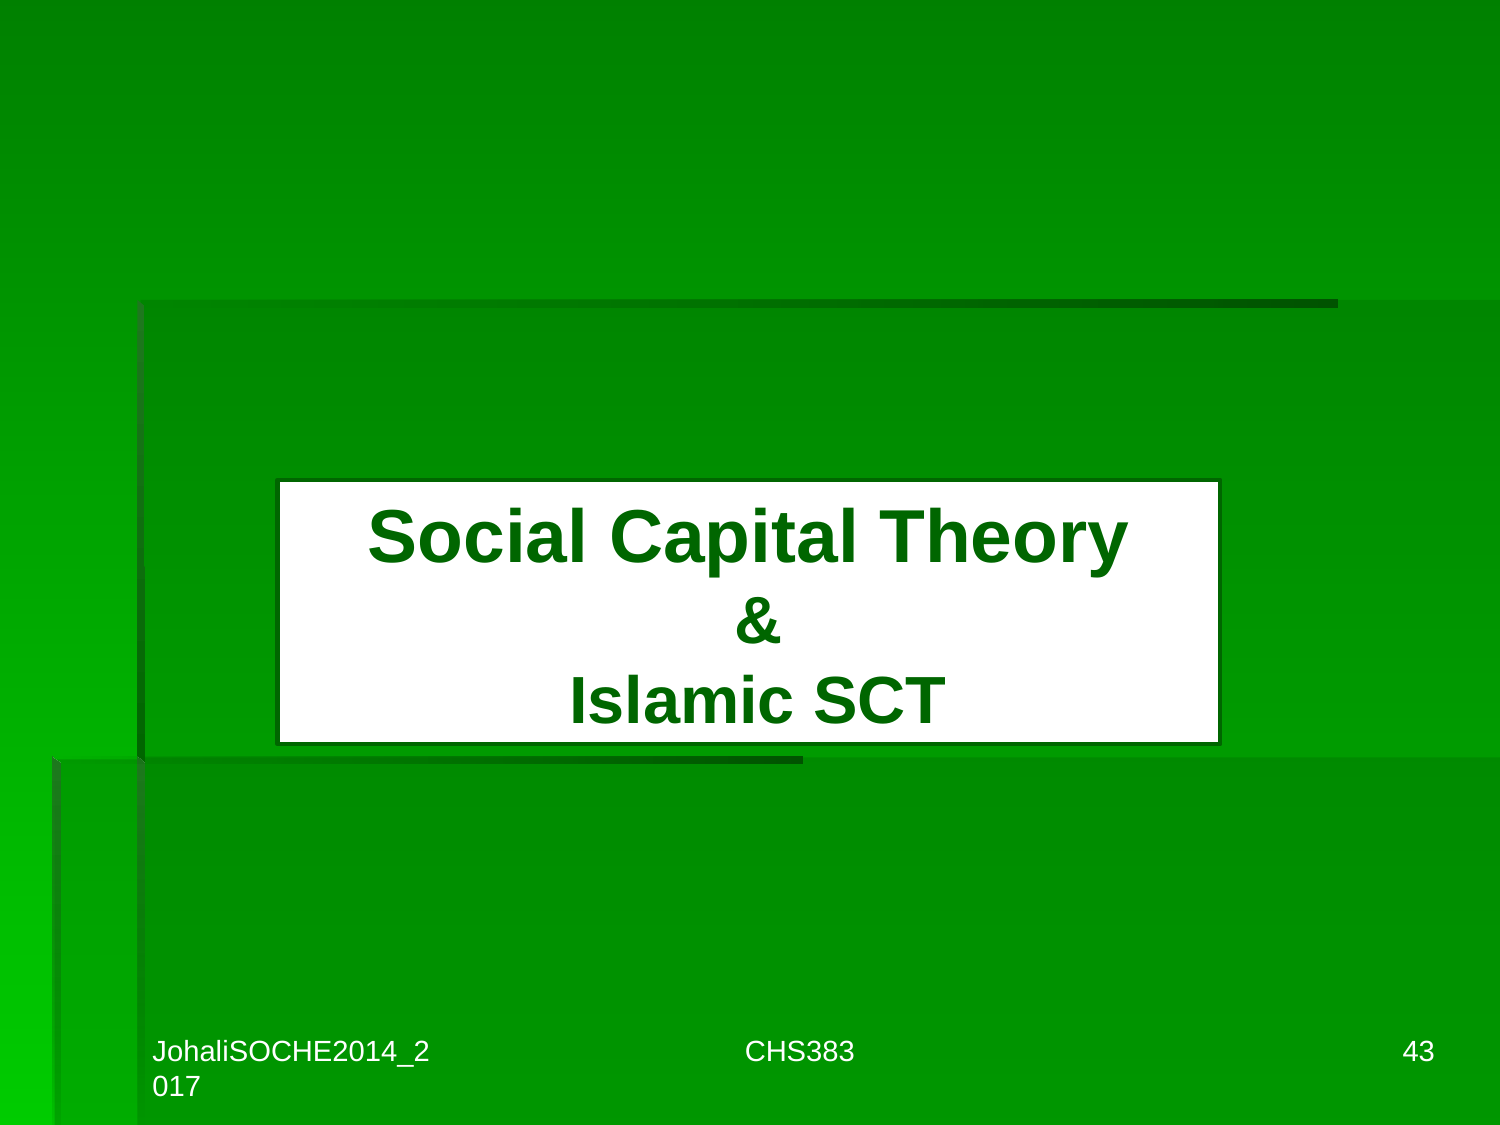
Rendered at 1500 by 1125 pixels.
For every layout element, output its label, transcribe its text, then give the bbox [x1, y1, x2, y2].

text_box Social Capital Theory & Islamic SCT [275, 478, 1222, 746]
slide_number 43 [1137, 1024, 1451, 1103]
footer CHS383 [562, 1024, 1038, 1103]
slide_number JohaliSOCHE2014_2017 [137, 1024, 450, 1103]
